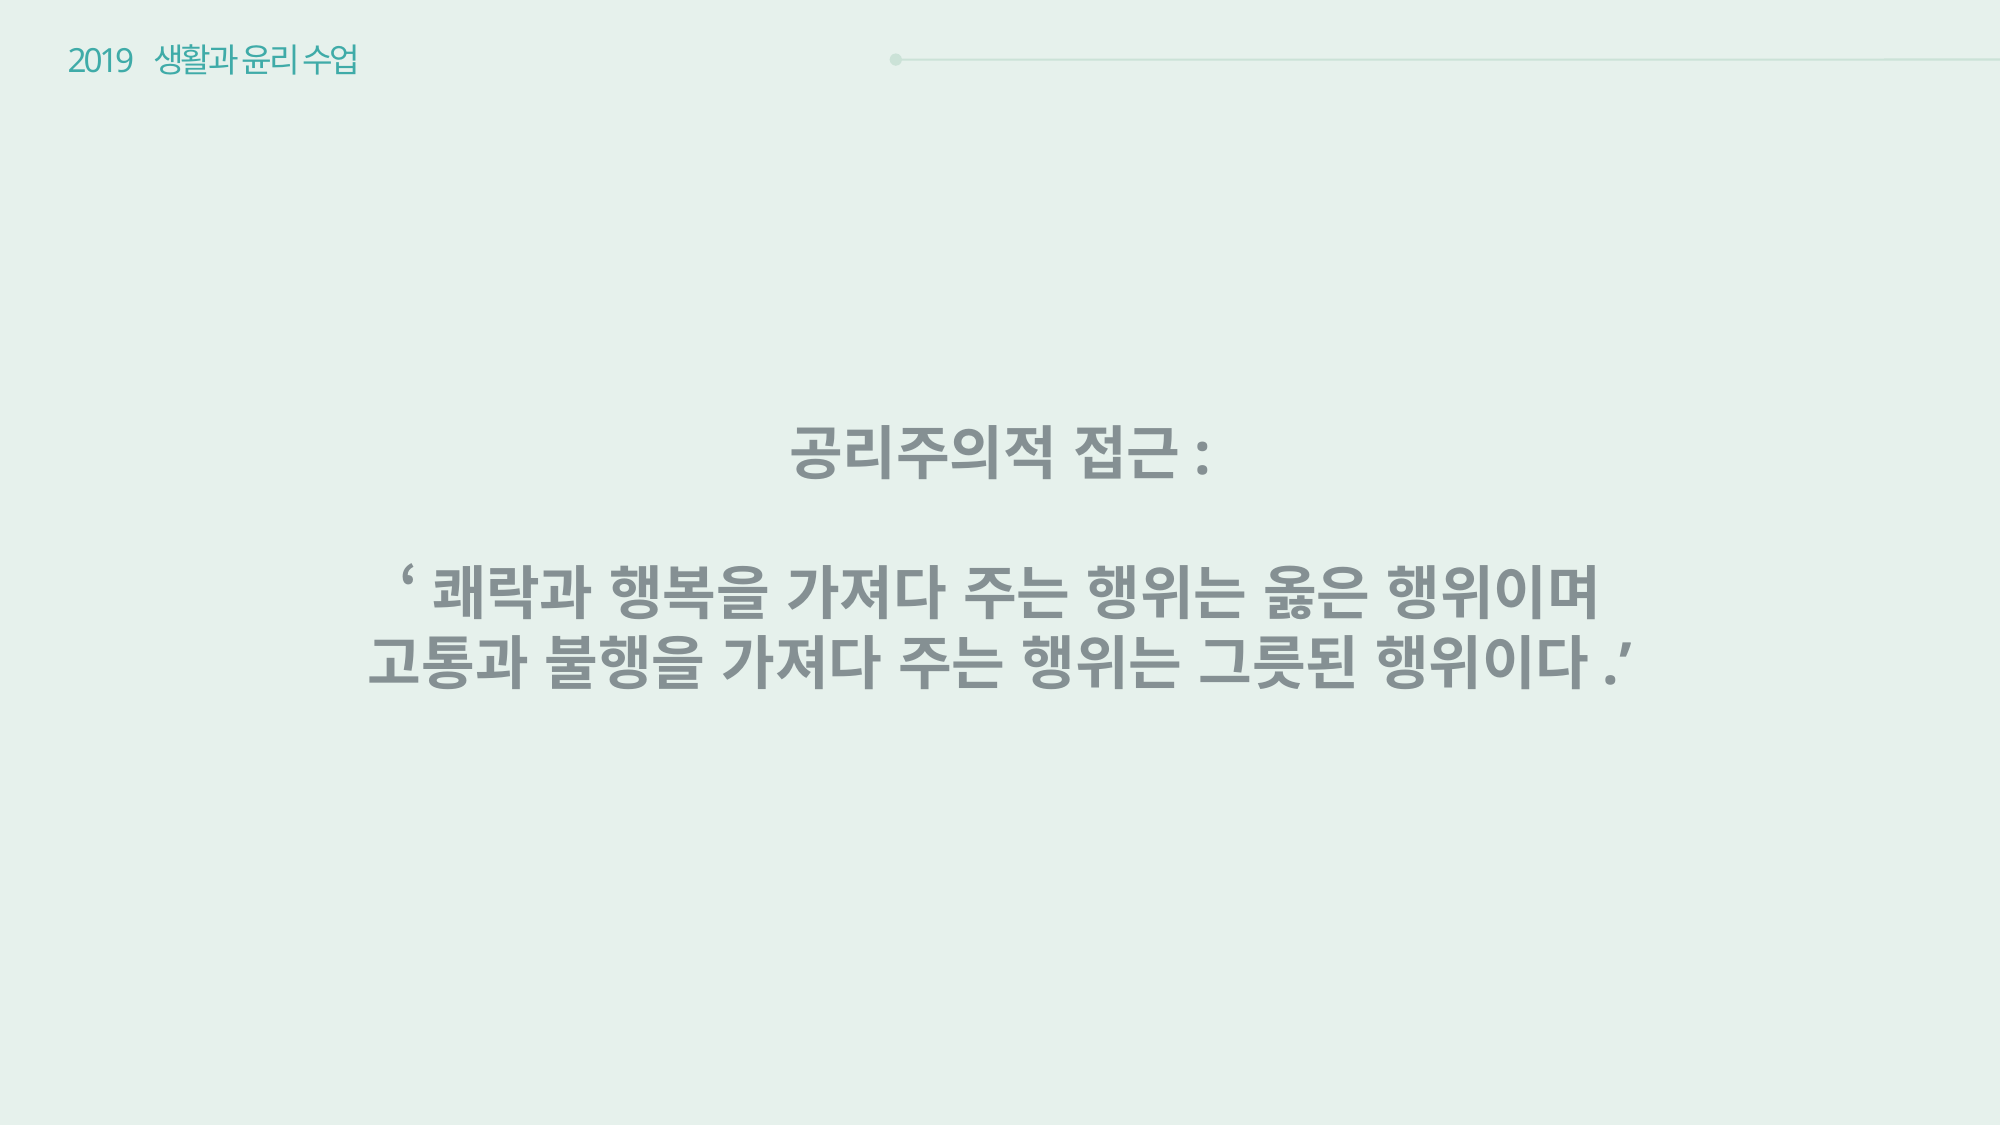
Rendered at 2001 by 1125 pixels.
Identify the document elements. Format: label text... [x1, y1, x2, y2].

text_box 공리주의적 접근: ‘쾌락과 행복을 가져다 주는 행위는 옳은 행위이며 고통과 불행을 가져다 주는 행위는 그릇된 행위이다.’ [353, 408, 1647, 764]
text_box 2019 생활과 윤리 수업 [52, 24, 949, 95]
